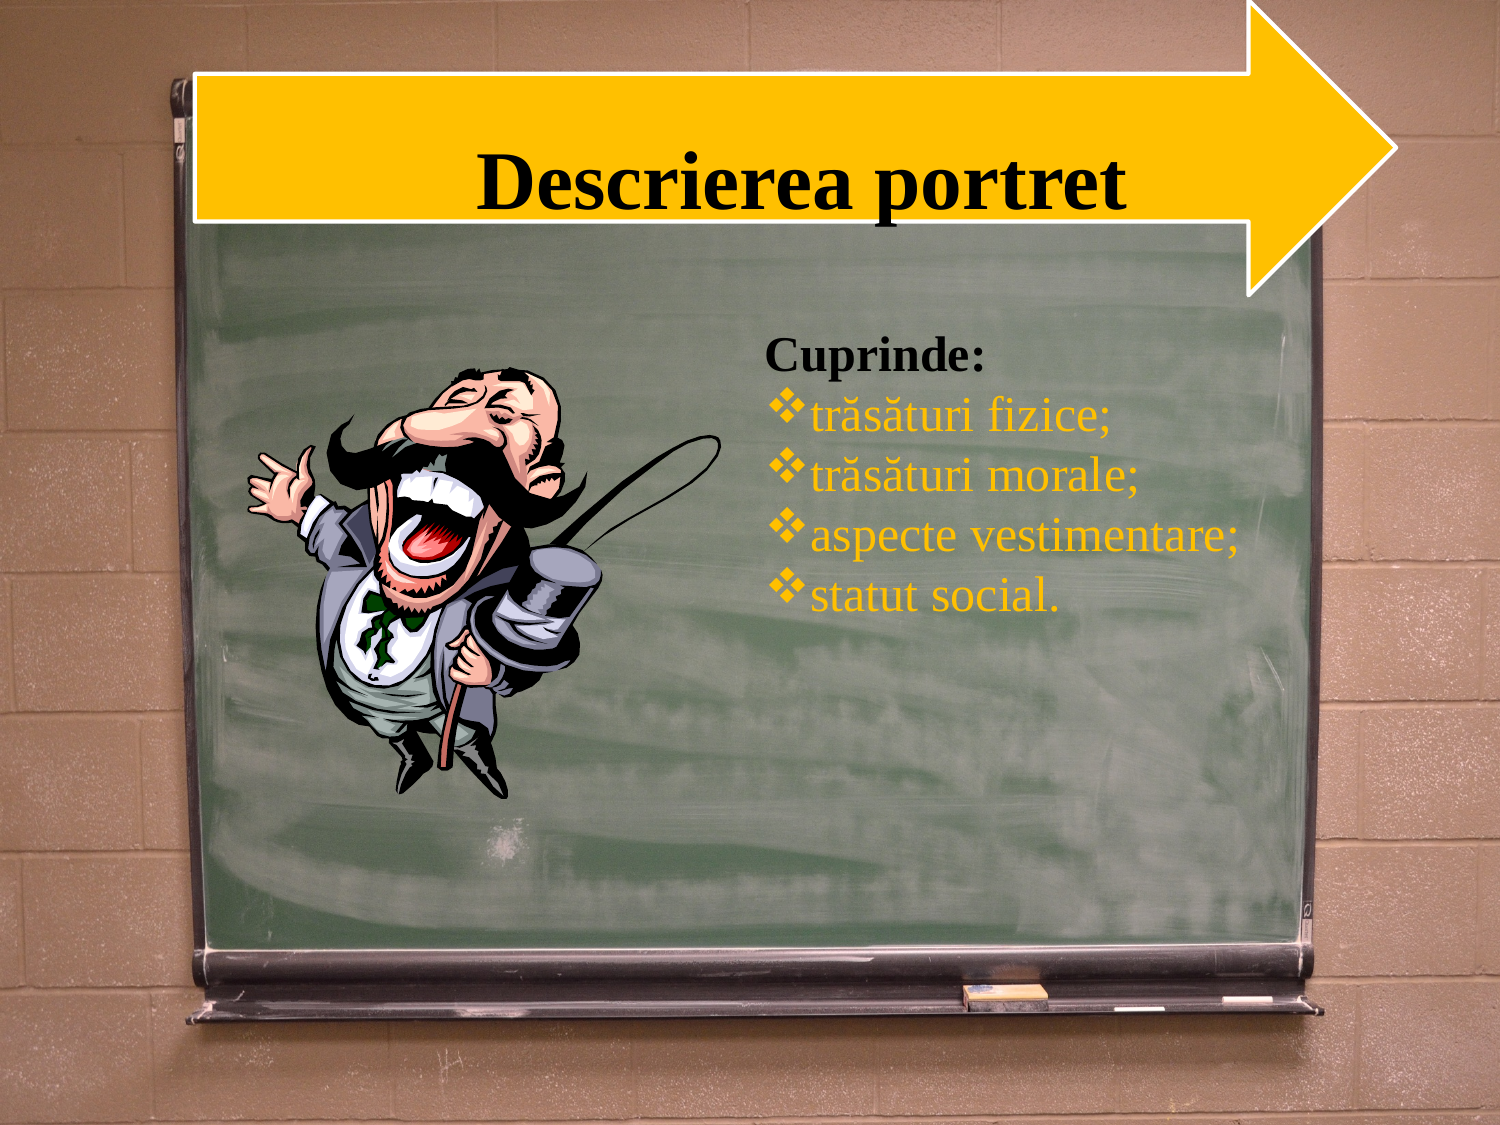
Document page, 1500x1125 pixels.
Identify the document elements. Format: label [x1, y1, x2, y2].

text_box [194, 0, 1400, 296]
list [0, 0, 1500, 1125]
picture [241, 361, 727, 805]
